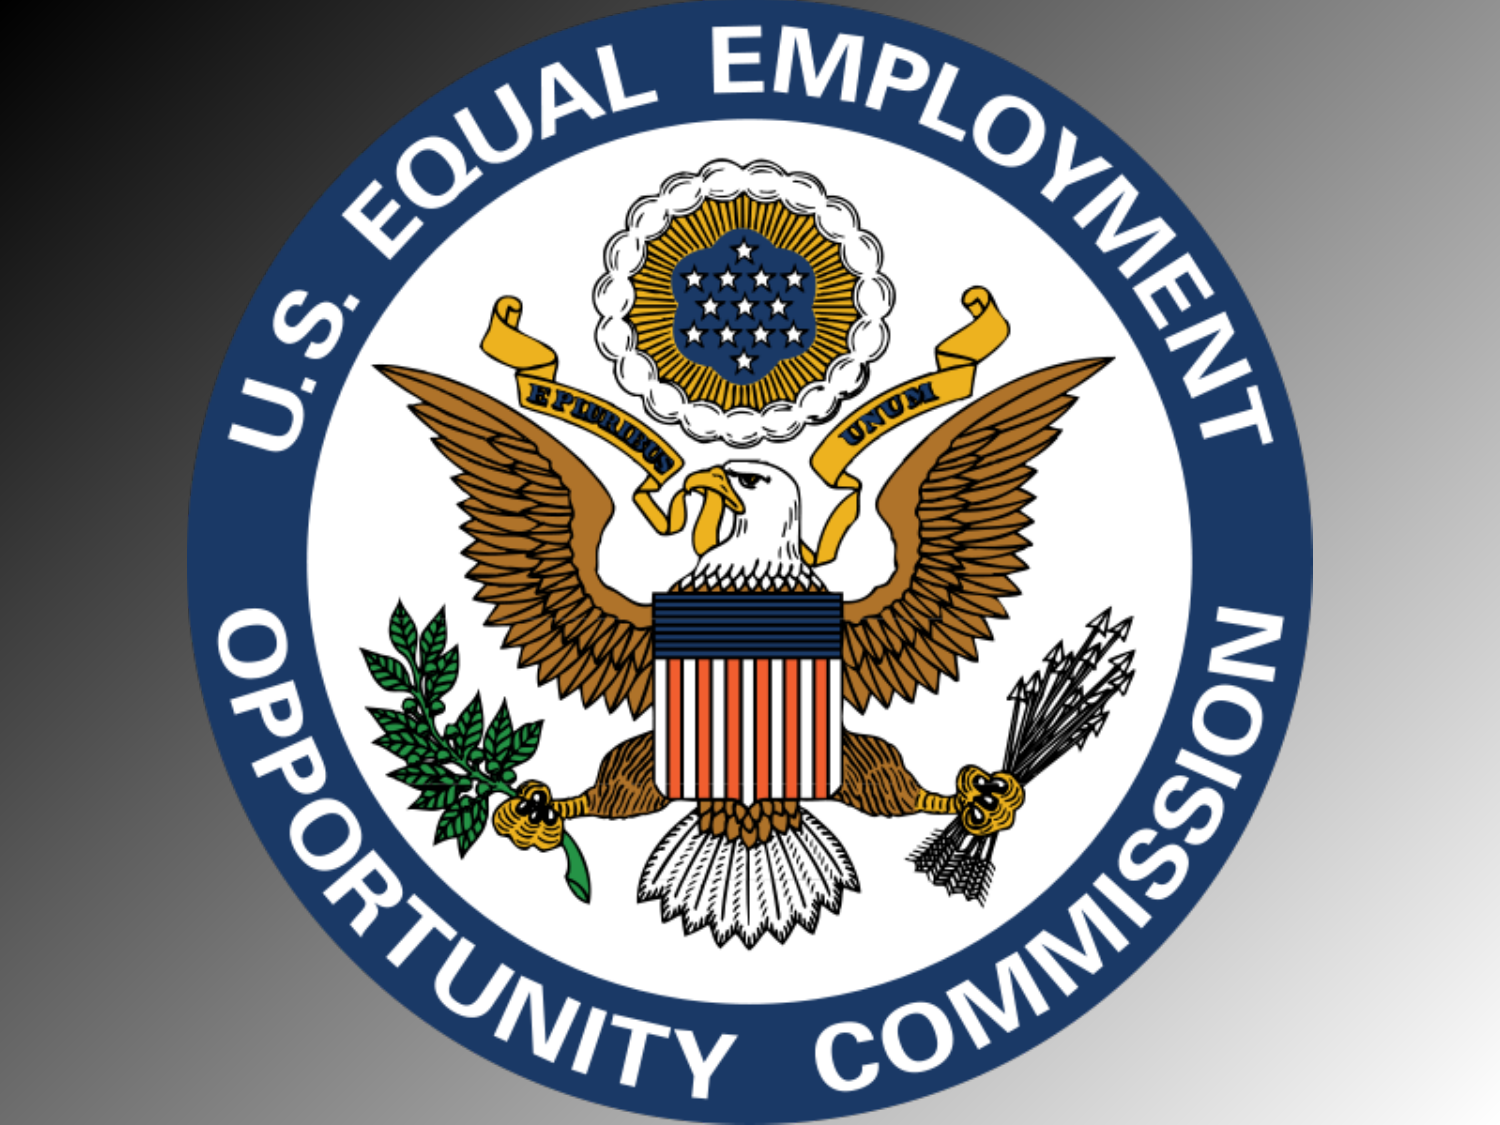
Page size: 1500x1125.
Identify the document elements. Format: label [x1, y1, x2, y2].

picture [187, 0, 1313, 1125]
